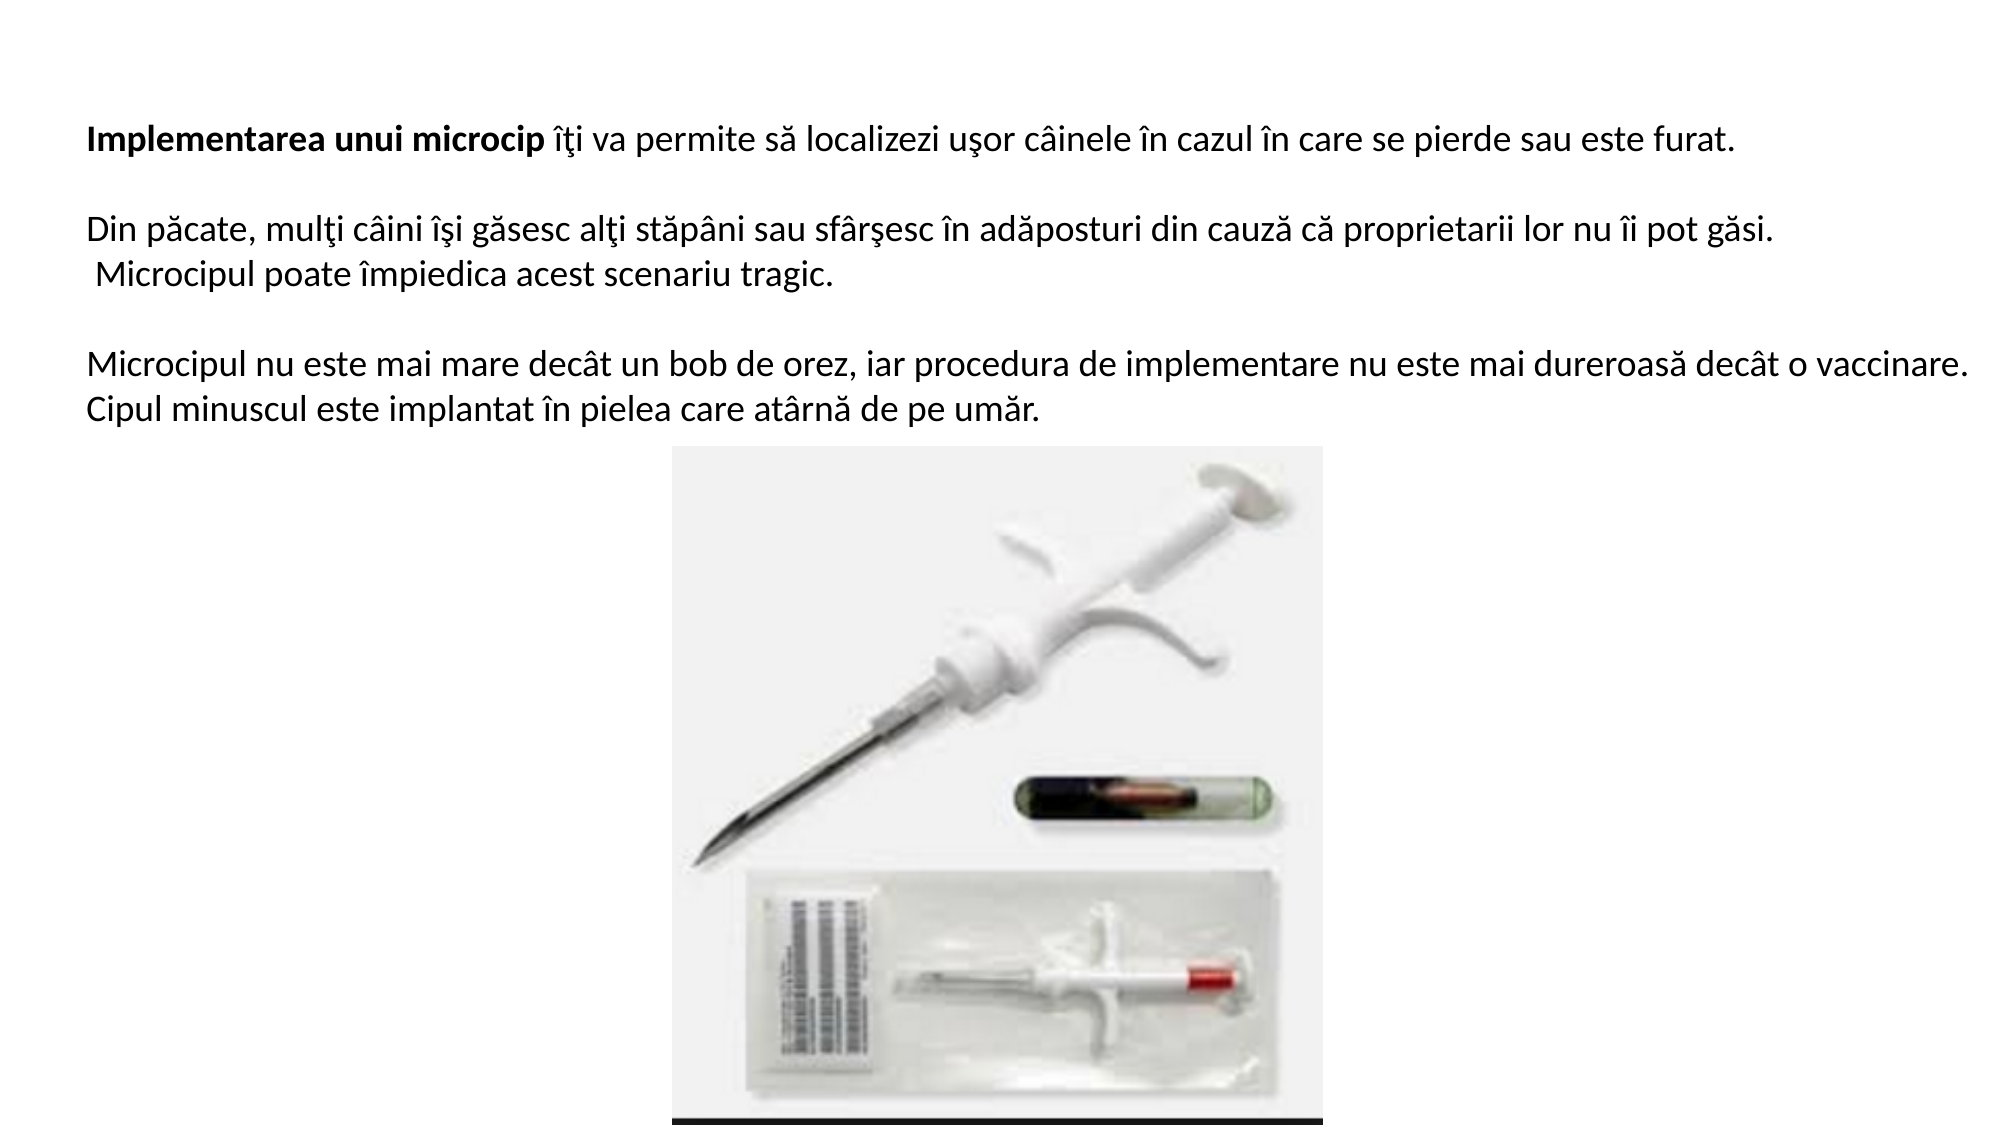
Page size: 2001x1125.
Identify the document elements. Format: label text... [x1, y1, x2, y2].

picture [672, 446, 1323, 1125]
text_box Implementarea unui microcip îţi va permite să localizezi uşor câinele în cazul în care se pierde sau este furat. Din păcate, mulţi câini îşi găsesc alţi stăpâni sau sfârşesc în adăposturi din cauză că proprietarii lor nu îi pot găsi. Microcipul poate împiedica acest scenariu tragic. Microcipul nu este mai mare decât un bob de orez, iar procedura de implementare nu este mai dureroasă decât o vaccinare. Cipul minuscul este implantat în pielea care atârnă de pe umăr. [71, 106, 2000, 481]
